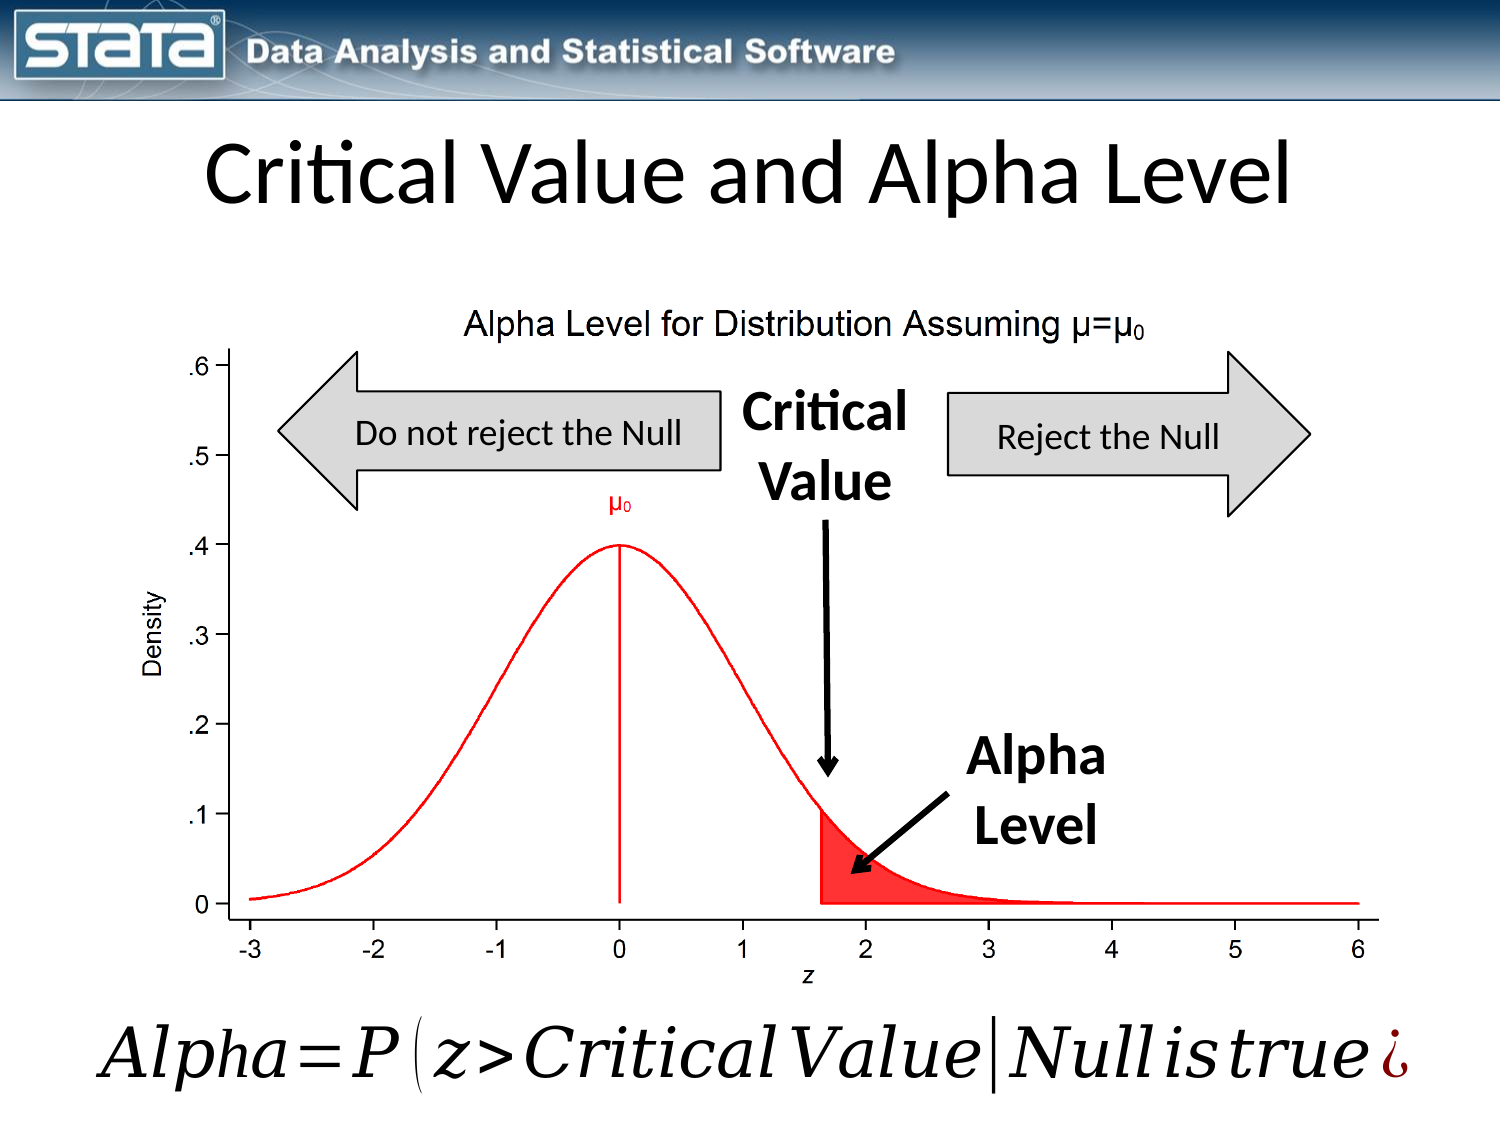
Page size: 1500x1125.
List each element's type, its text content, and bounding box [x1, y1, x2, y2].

title Critical Value and Alpha Level [75, 109, 1425, 233]
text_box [825, 521, 829, 778]
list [92, 277, 1414, 1021]
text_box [850, 792, 949, 875]
picture [0, 0, 1500, 102]
